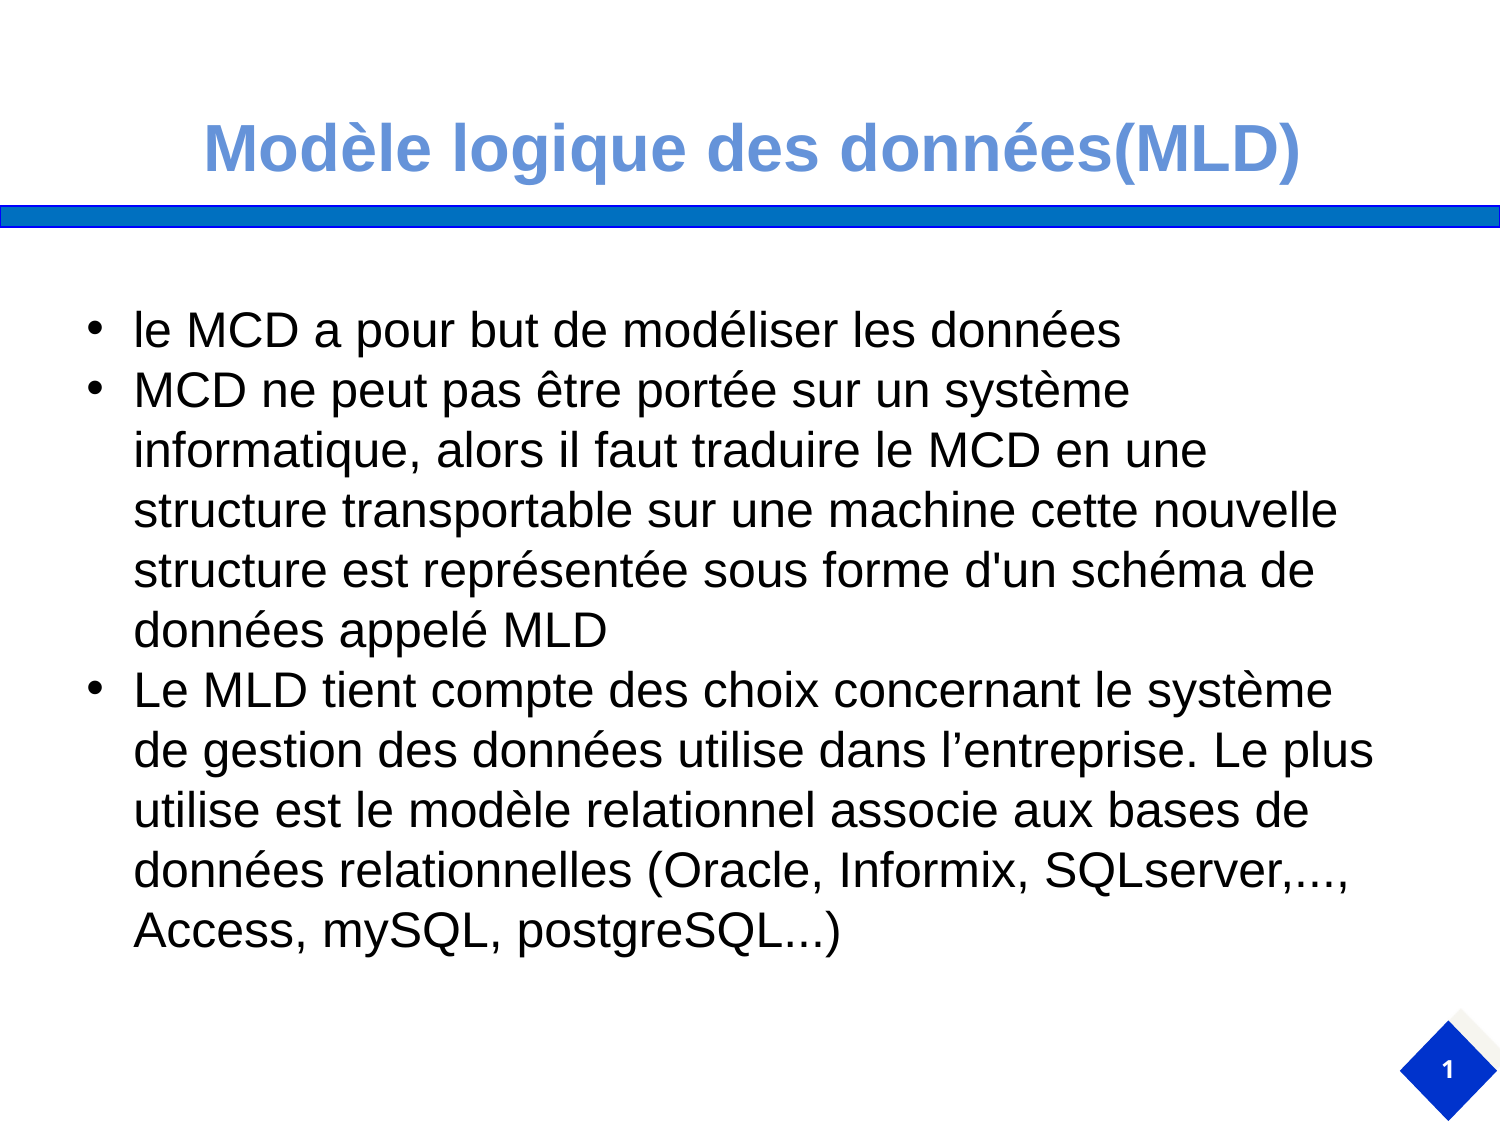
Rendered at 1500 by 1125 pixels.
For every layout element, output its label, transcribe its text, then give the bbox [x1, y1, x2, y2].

text_box Modèle logique des données(MLD) [81, 11, 1425, 192]
text_box le MCD a pour but de modéliser les données MCD ne peut pas être portée sur un système informatique, alors il faut traduire le MCD en une structure transportable sur une machine cette nouvelle structure est représentée sous forme d'un schéma de données appelé MLD Le MLD tient compte des choix concernant le système de gestion des données utilise dans l’entreprise. Le plus utilise est le modèle relationnel associe aux bases de données relationnelles (Oracle, Informix, SQLserver,..., Access, mySQL, postgreSQL...) [71, 289, 1404, 965]
